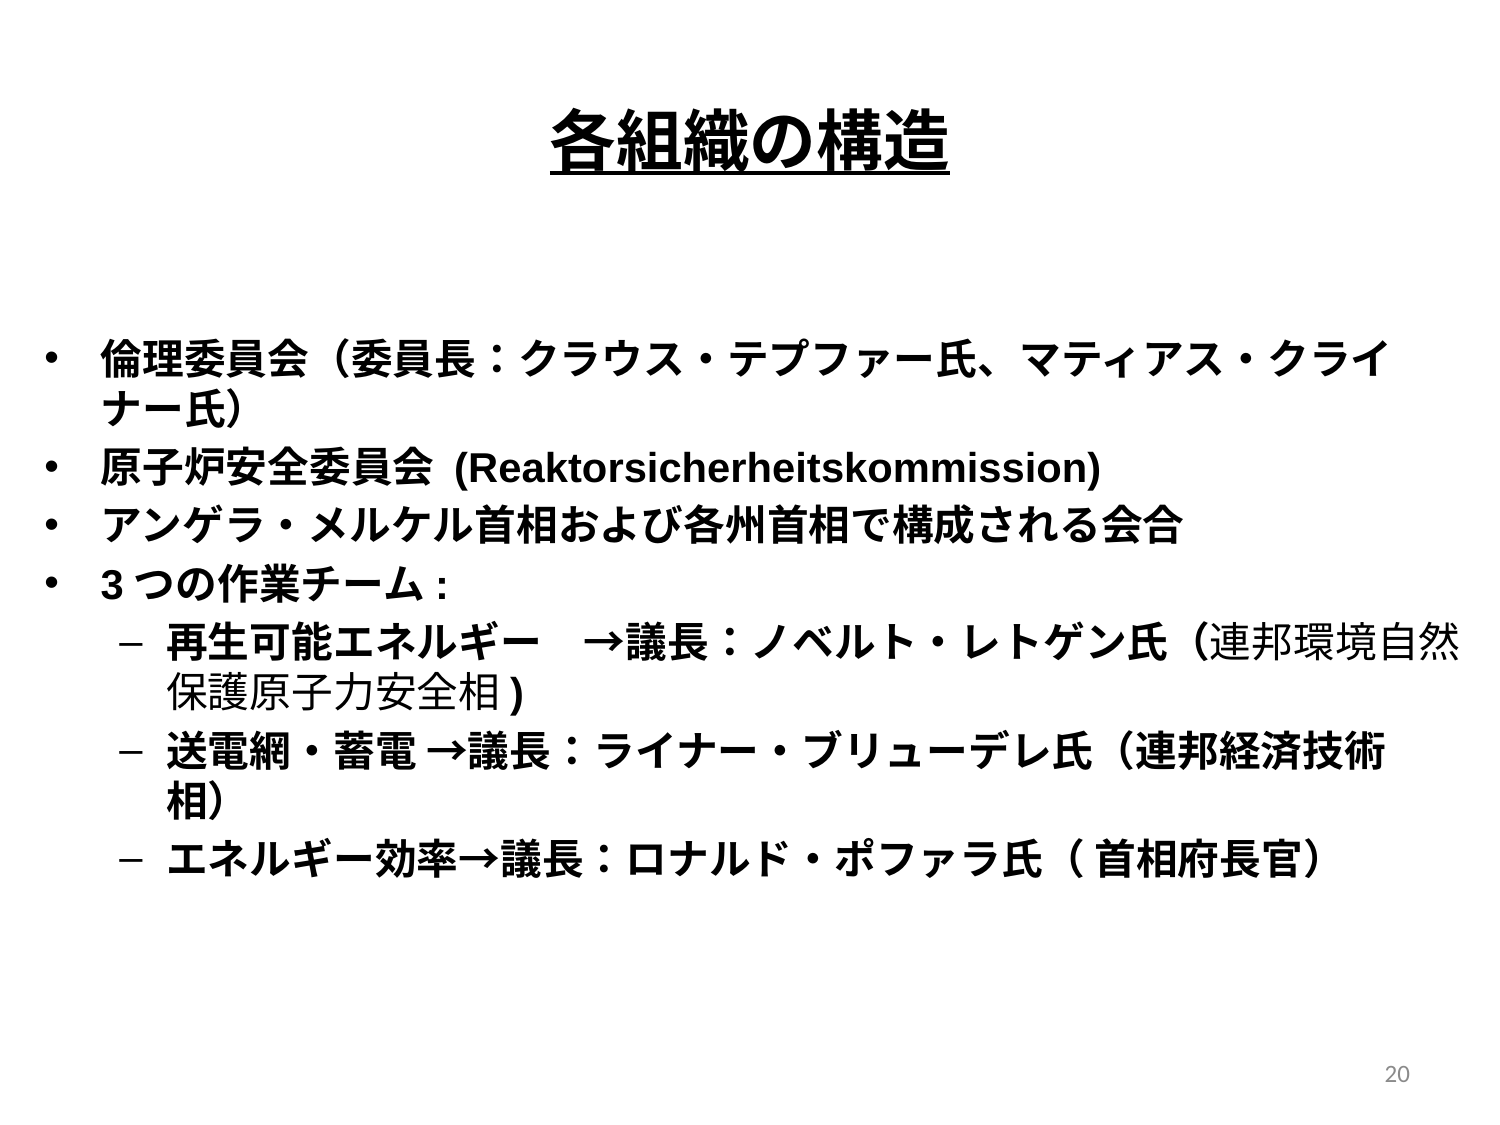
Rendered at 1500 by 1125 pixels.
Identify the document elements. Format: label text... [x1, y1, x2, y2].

title 各組織の構造 [75, 45, 1425, 233]
list 倫理委員会（委員長：クラウス・テプファー氏、マティアス・クライナー氏） 原子炉安全委員会 (Reaktorsicherheitskommission) アンゲラ・メルケル首相および各州首相で構成される会合 3つの作業チーム: 再生可能エネルギー →議長：ノベルト・レトゲン氏（連邦環境自然保護原子力安全相) 送電網・蓄電 →議長：ライナー・ブリューデレ氏（連邦経済技術相） エネルギー効率→議長：ロナルド・ポファラ氏（ 首相府長官） [29, 324, 1483, 1000]
slide_number 20 [1074, 1042, 1425, 1103]
